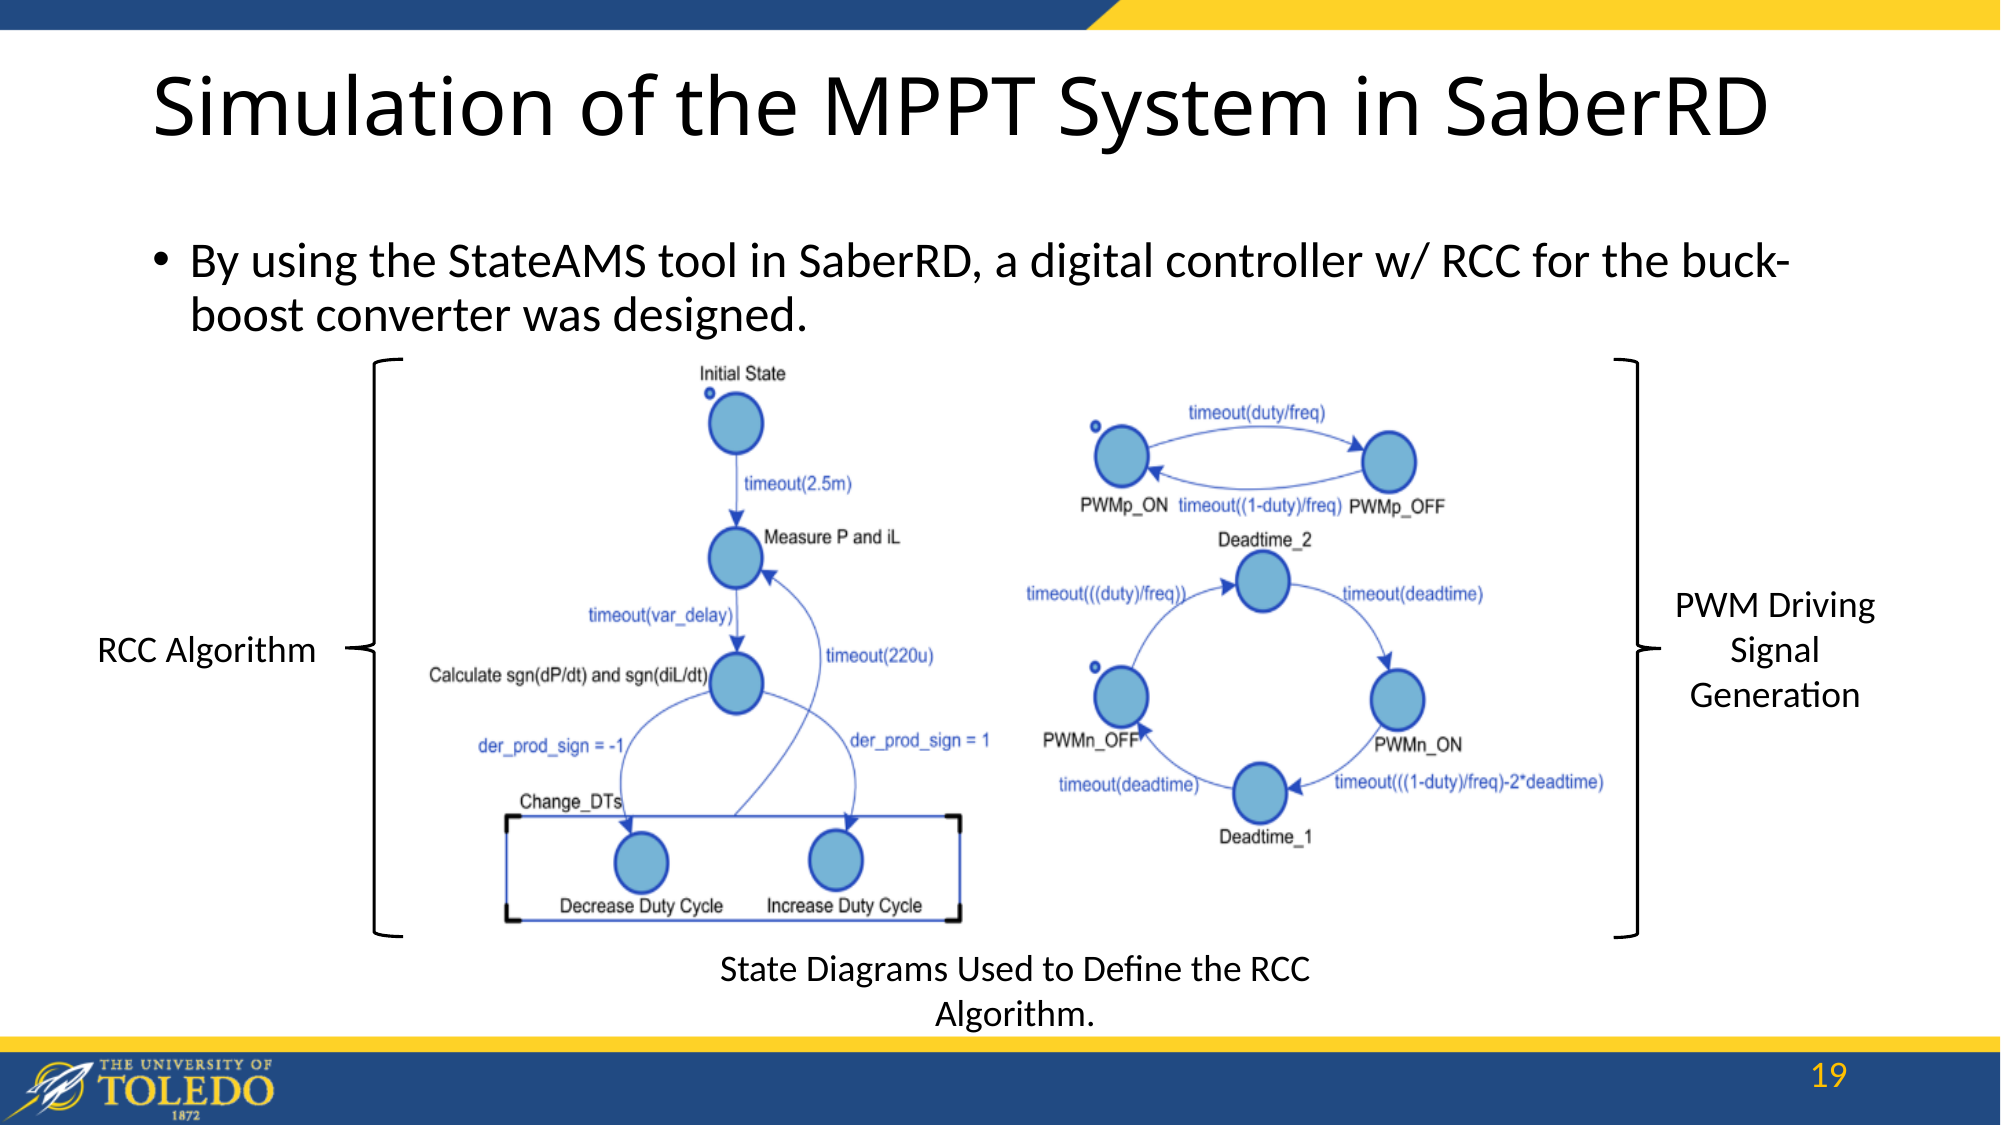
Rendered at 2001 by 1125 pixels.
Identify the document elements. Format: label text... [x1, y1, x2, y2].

text_box State Diagrams Used to Define the RCC Algorithm. [675, 941, 1356, 1042]
text_box [346, 563, 404, 938]
list By using the StateAMS tool in SaberRD, a digital controller w/ RCC for the buck-boost converter was designed. [137, 226, 1863, 563]
picture [0, 0, 2001, 1125]
text_box PWM Driving Signal Generation [1637, 572, 1914, 722]
text_box [1613, 563, 1639, 939]
title Simulation of the MPPT System in SaberRD [137, 49, 1863, 170]
slide_number 19 [1412, 1042, 1863, 1103]
text_box RCC Algorithm [69, 617, 346, 678]
